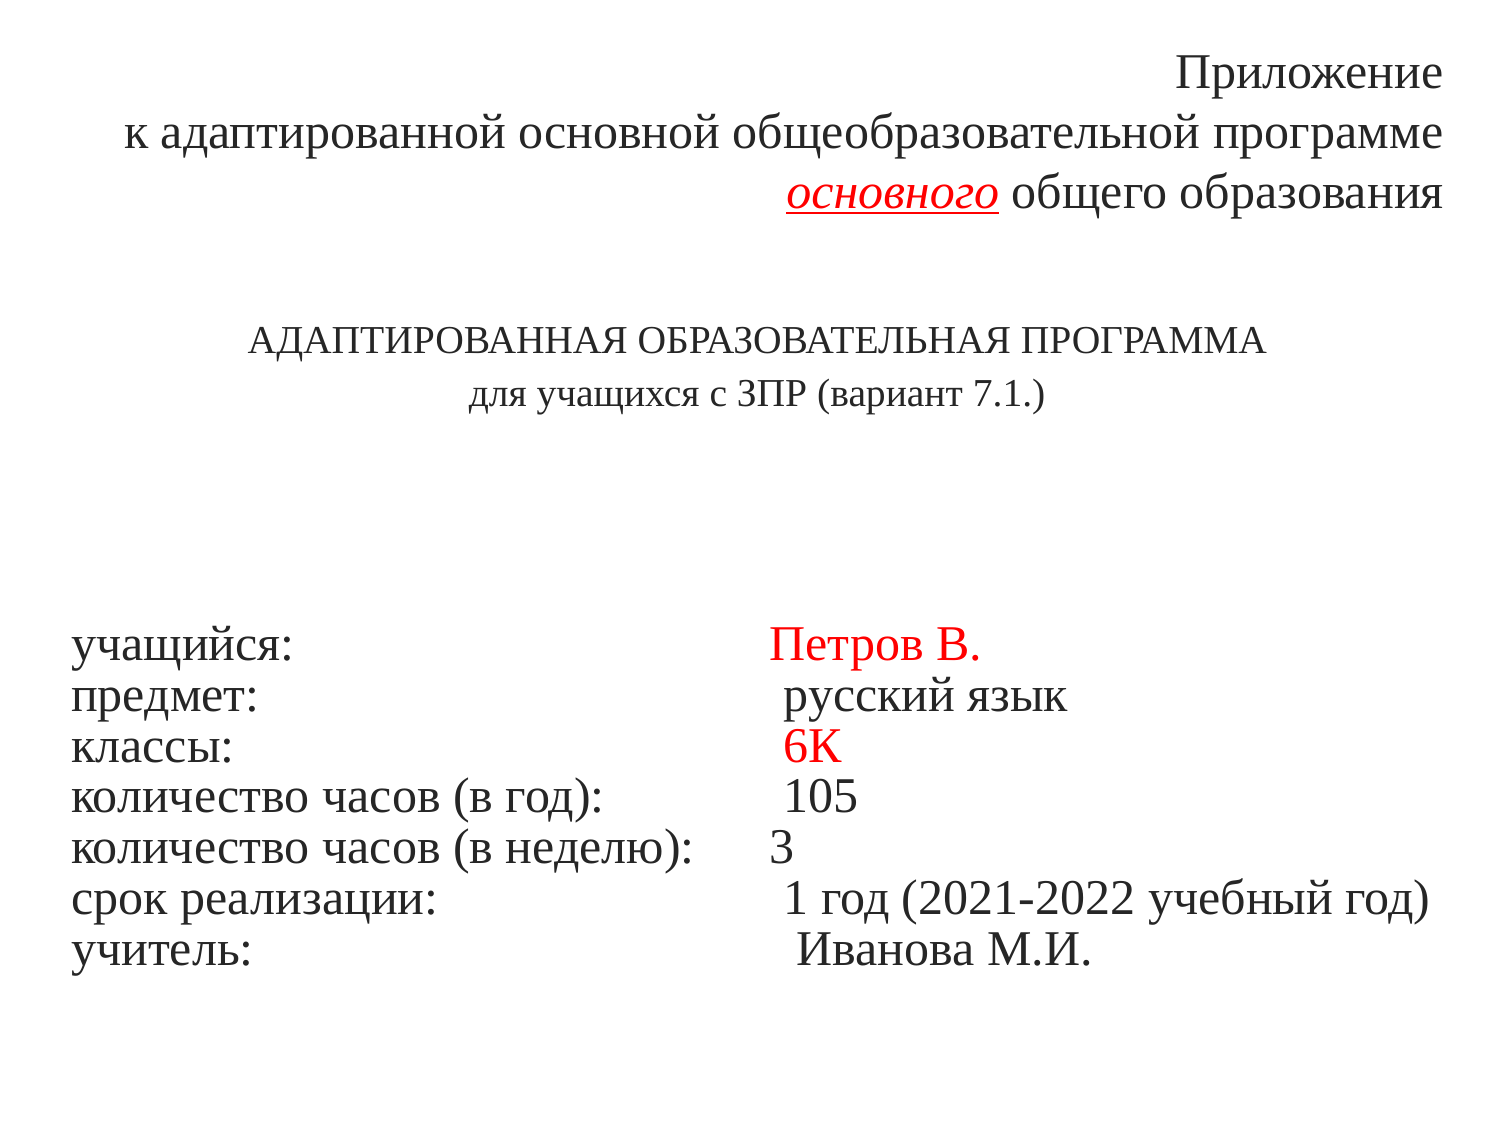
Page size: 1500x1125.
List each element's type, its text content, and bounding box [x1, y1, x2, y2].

list Приложение к адаптированной основной общеобразовательной программе основного общего образования АДАПТИРОВАННАЯ ОБРАЗОВАТЕЛЬНАЯ ПРОГРАММА для учащихся с ЗПР (вариант 7.1.) учащийся: Петров В. предмет: русский язык классы: 6К количество часов (в год): 105 количество часов (в неделю): 3 срок реализации: 1 год (2021-2022 учебный год) учитель: Иванова М.И. [41, 30, 1459, 1106]
